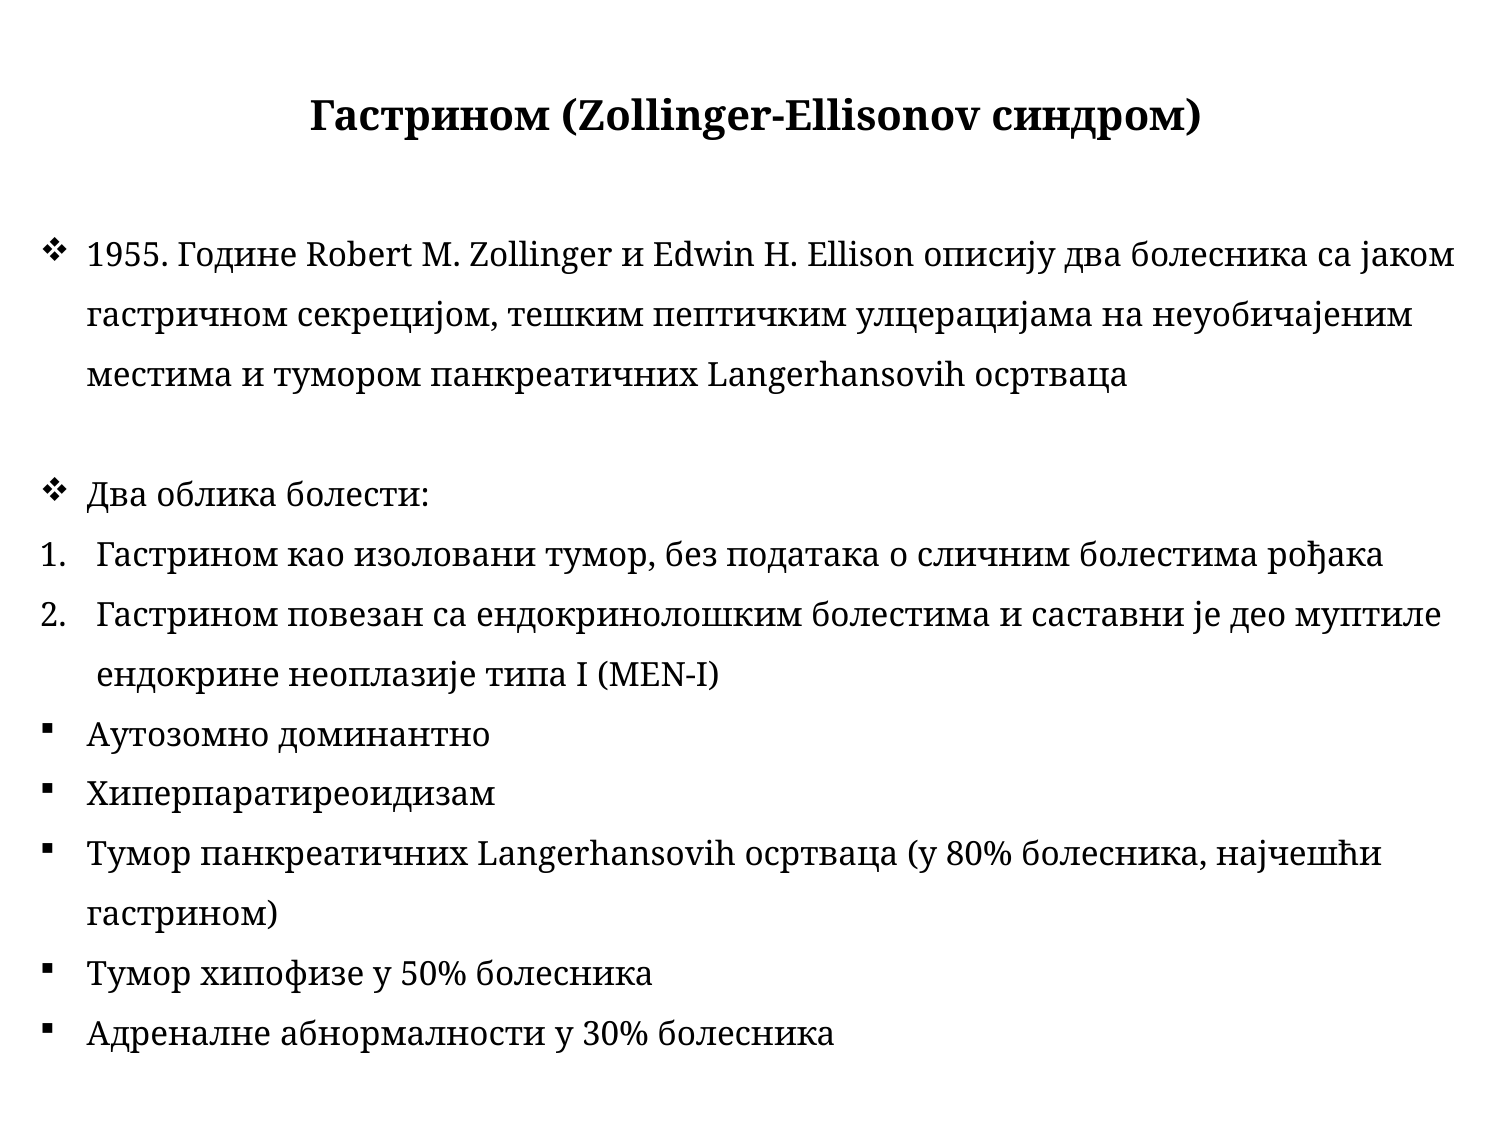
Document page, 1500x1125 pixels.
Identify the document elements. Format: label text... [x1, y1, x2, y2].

text_box Гастрином (Zollinger-Ellisonov синдром) 1955. Године Robert M. Zollinger и Edwin H. Ellison описију два болесника са јаком гастричном секрецијом, тешким пептичким улцерацијама на неуобичајеним местима и тумором панкреатичних Langerhansovih осртваца Два облика болести: Гастрином као изоловани тумор, без података о сличним болестима рођака Гастрином повезан са ендокринолошким болестима и саставни је део муптиле ендокрине неоплазије типа I (MEN-I) Аутозомно доминантно Хиперпаратиреоидизам Тумор панкреатичних Langerhansovih осртваца (у 80% болесника, најчешћи гастрином) Тумор хипофизе у 50% болесника Адреналне абнормалности у 30% болесника [24, 56, 1488, 1125]
